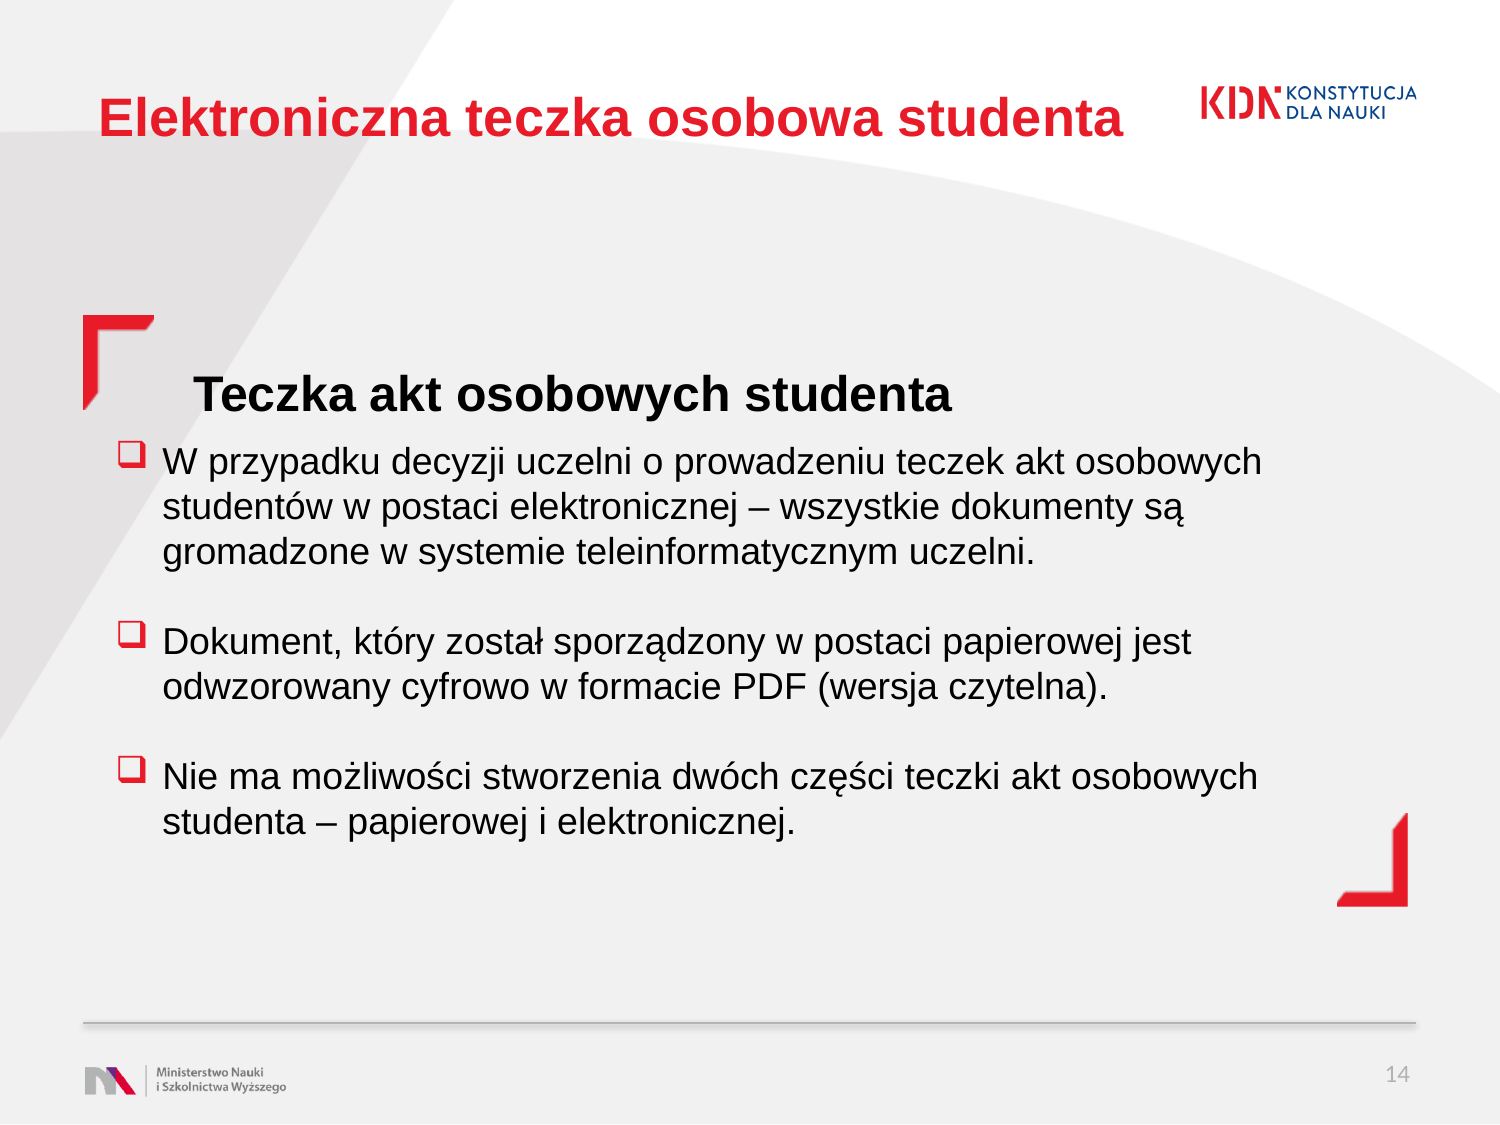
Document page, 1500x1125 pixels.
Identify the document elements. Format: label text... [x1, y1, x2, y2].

list W przypadku decyzji uczelni o prowadzeniu teczek akt osobowych studentów w postaci elektronicznej – wszystkie dokumenty są gromadzone w systemie teleinformatycznym uczelni. Dokument, który został sporządzony w postaci papierowej jest odwzorowany cyfrowo w formacie PDF (wersja czytelna). Nie ma możliwości stworzenia dwóch części teczki akt osobowych studenta – papierowej i elektronicznej. [100, 429, 1388, 965]
slide_number 14 [1074, 1042, 1425, 1103]
text_box Teczka akt osobowych studenta [178, 354, 1352, 429]
picture [0, 0, 1500, 1125]
title Elektroniczna teczka osobowa studenta [83, 74, 1170, 143]
